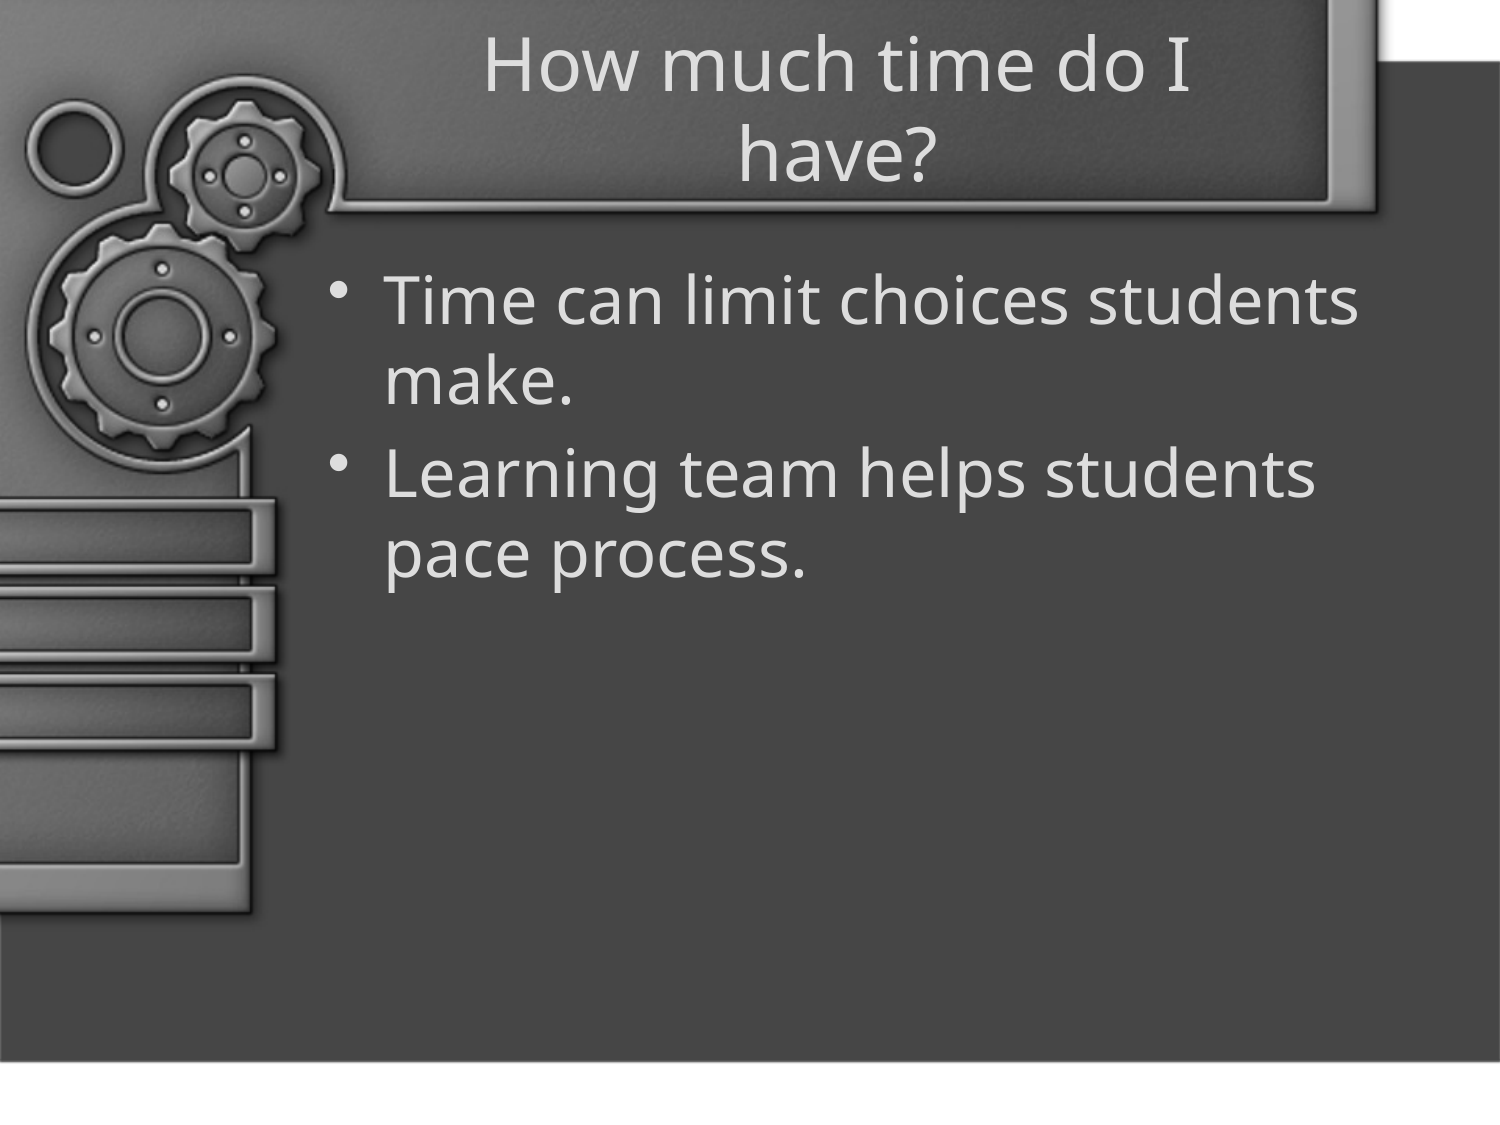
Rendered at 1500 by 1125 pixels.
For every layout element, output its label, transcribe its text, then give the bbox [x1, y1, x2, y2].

title How much time do I have? [362, 0, 1313, 213]
list Time can limit choices students make. Learning team helps students pace process. [312, 249, 1463, 1000]
picture [0, 0, 1500, 1125]
